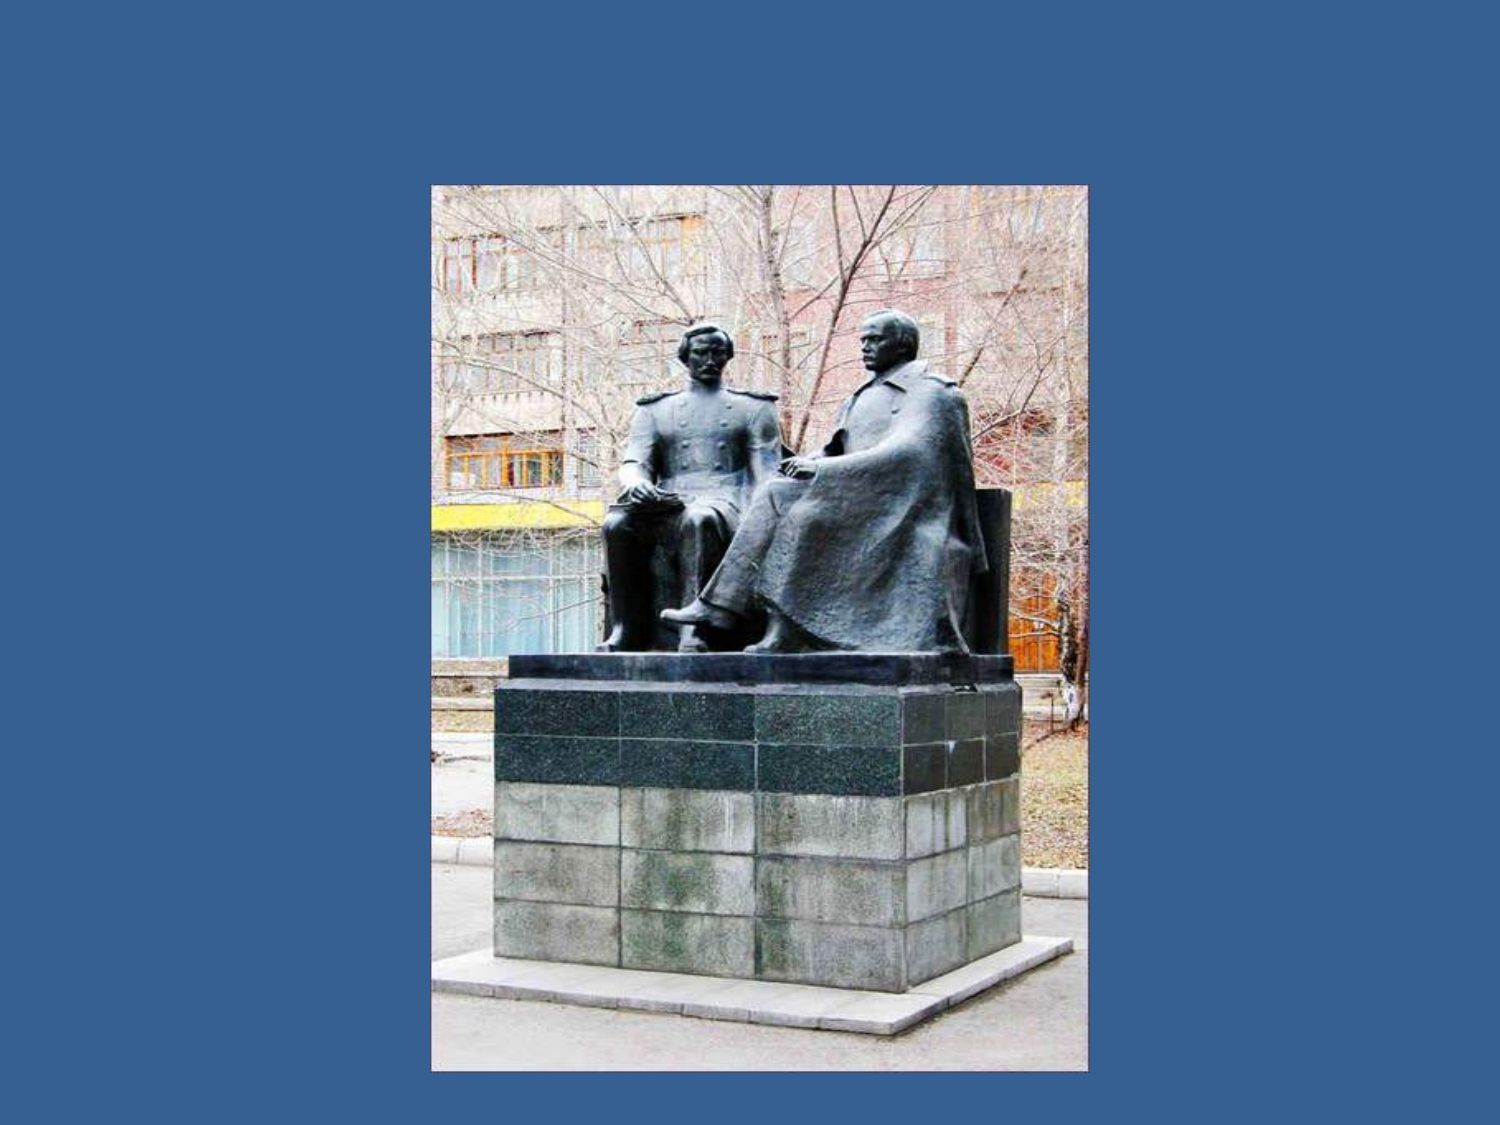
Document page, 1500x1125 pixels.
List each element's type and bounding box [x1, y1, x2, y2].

list [430, 184, 1091, 1073]
